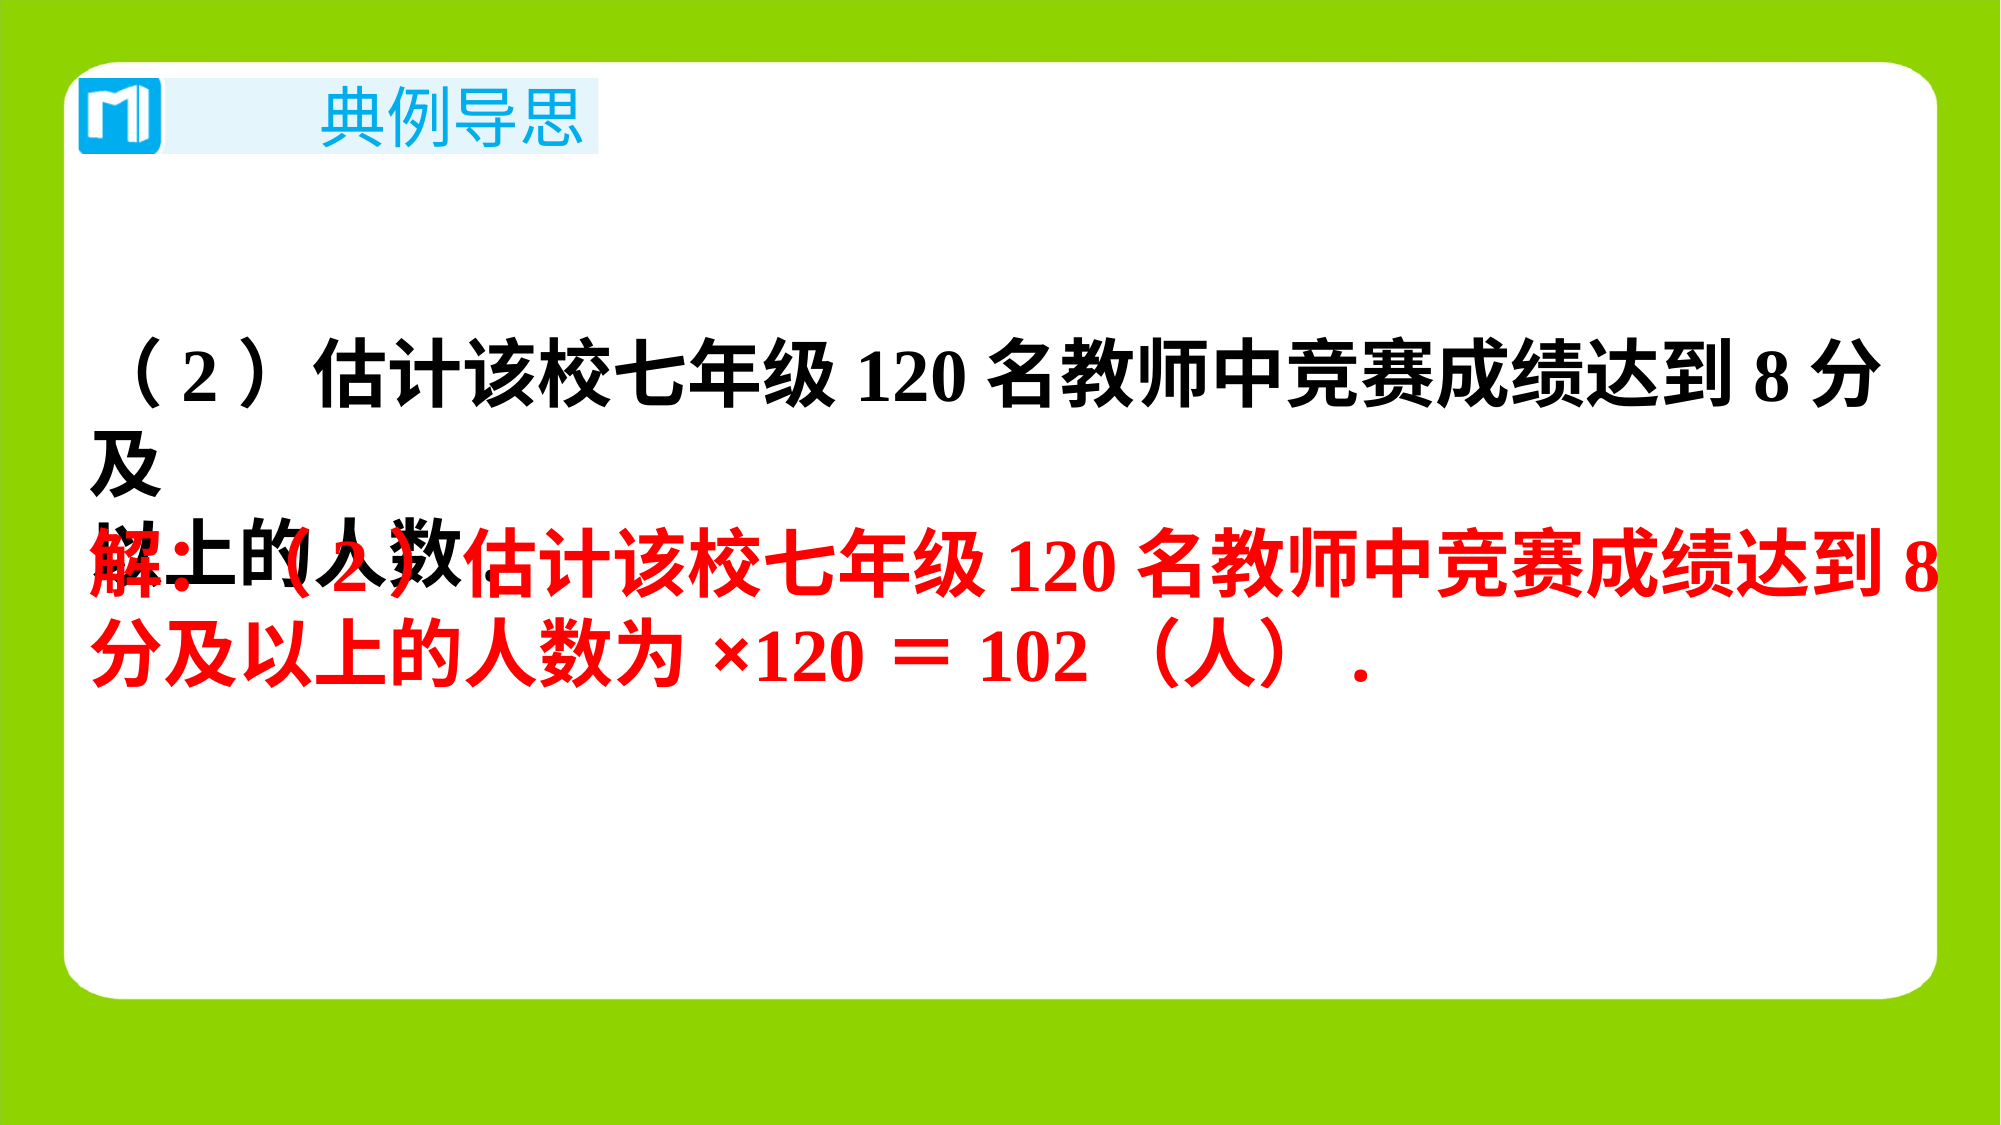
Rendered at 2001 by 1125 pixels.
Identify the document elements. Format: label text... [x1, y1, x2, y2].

picture [0, 0, 2001, 1125]
text_box （2）估计该校七年级120名教师中竞赛成绩达到8分及 以上的人数. [88, 326, 1912, 509]
